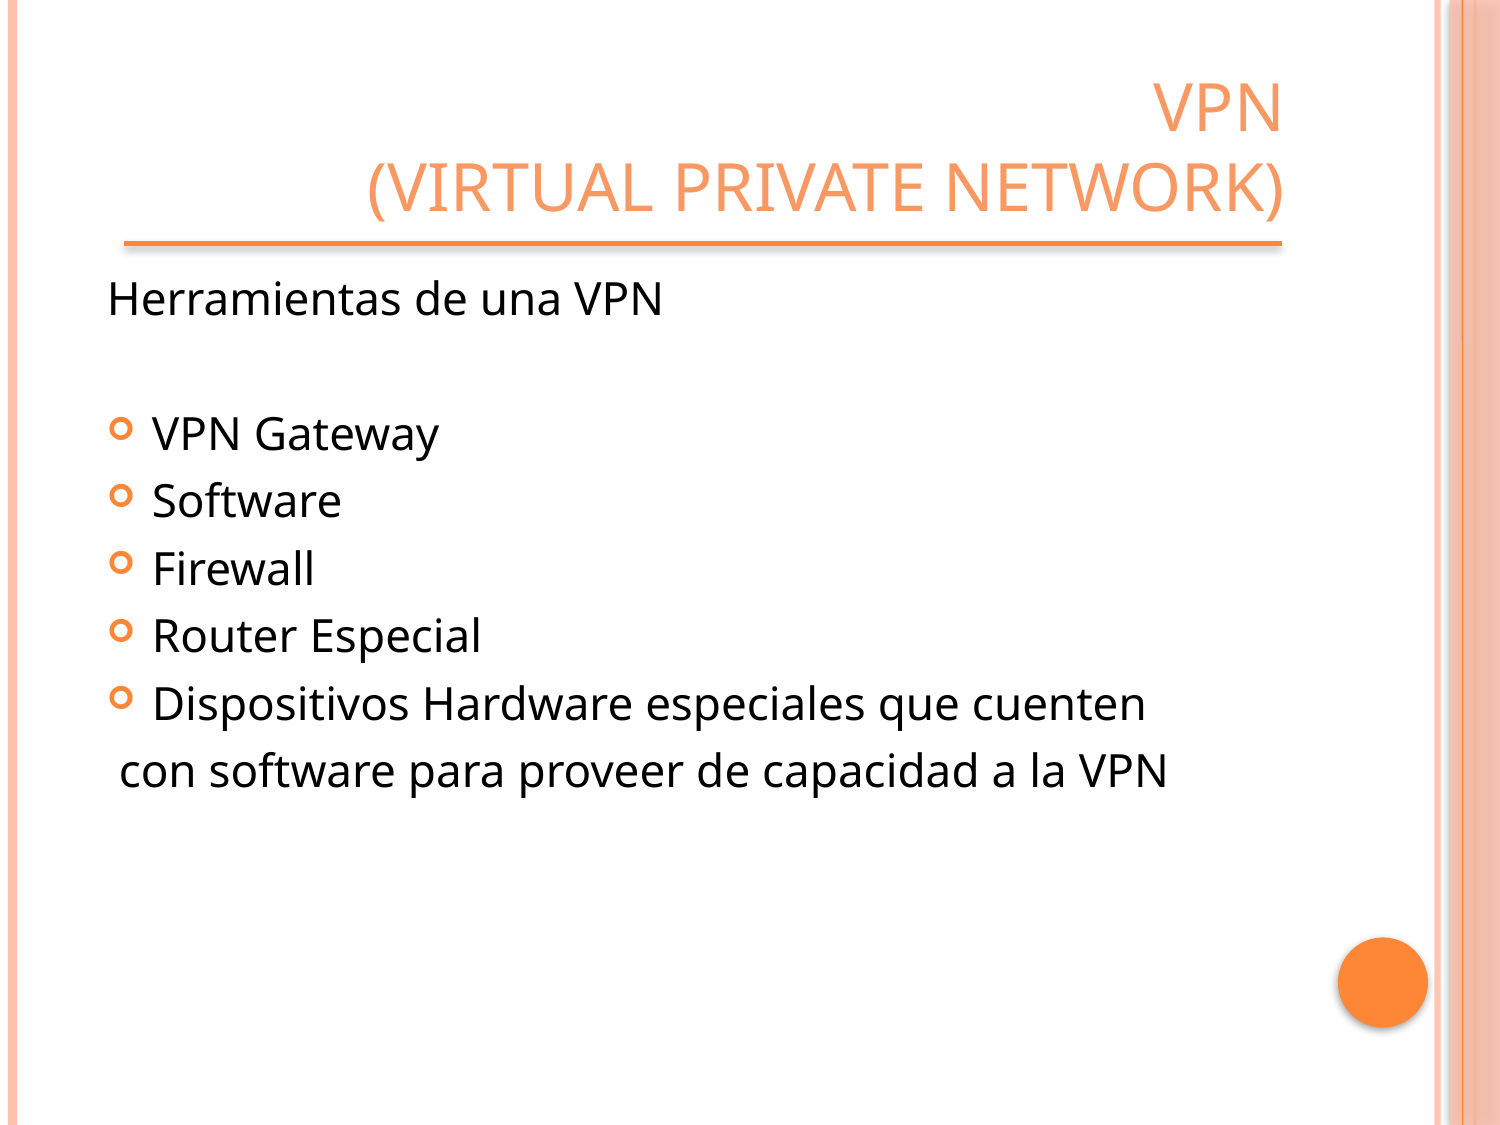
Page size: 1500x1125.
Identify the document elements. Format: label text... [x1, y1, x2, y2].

list Herramientas de una VPN VPN Gateway Software Firewall Router Especial Dispositivos Hardware especiales que cuenten con software para proveer de capacidad a la VPN [92, 262, 1317, 1062]
title VPN (VIRTUAL PRIVATE NETWORK) [75, 45, 1300, 233]
